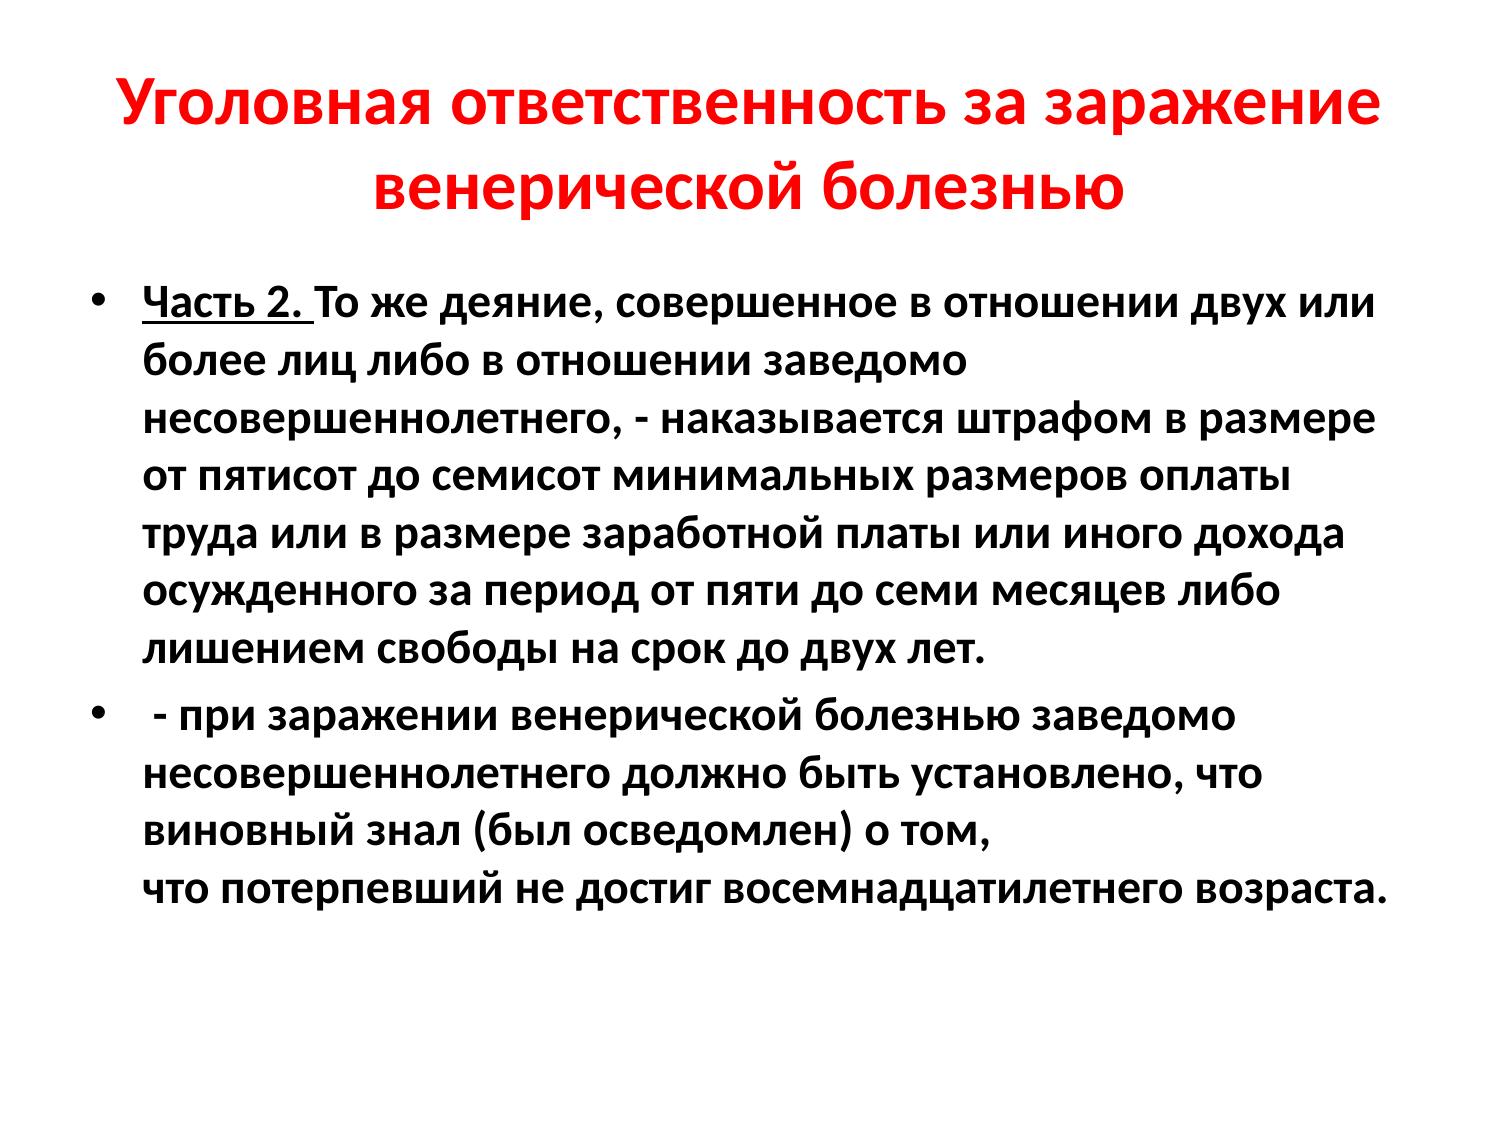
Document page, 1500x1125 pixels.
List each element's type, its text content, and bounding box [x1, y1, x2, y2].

title Уголовная ответственность за заражение венерической болезнью [74, 44, 1426, 233]
list Часть 2. То же деяние, совершенное в отношении двух или более лиц либо в отношении заведомо несовершеннолетнего, - наказывается штрафом в размере от пятисот до семисот минимальных размеров оплаты труда или в размере заработной платы или иного дохода осужденного за период от пяти до семи месяцев либо лишением свободы на срок до двух лет. - при заражении венерической болезнью заведомо несовершеннолетнего должно быть установлено, что виновный знал (был осведомлен) о том, что потерпевший не достиг восемнадцатилетнего возраста. [74, 262, 1426, 1006]
